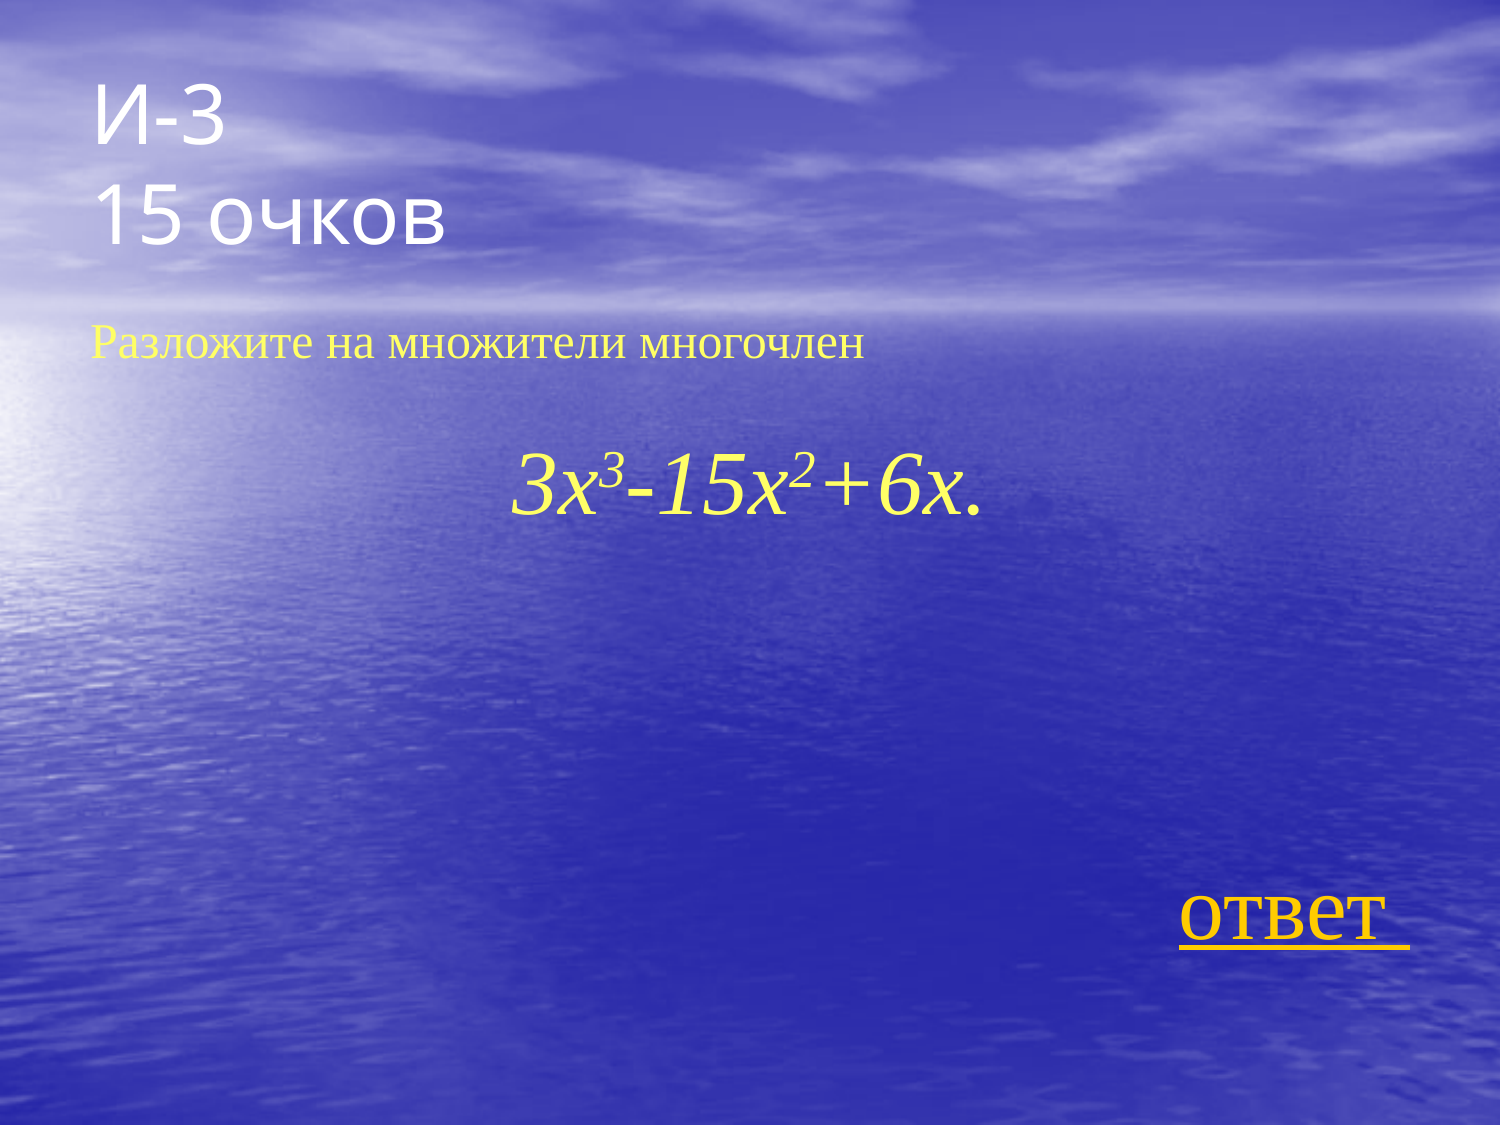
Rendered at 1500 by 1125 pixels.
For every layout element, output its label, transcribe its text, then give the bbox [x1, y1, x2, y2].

list Разложите на множители многочлен 3х3-15х2+6х. ответ [74, 312, 1426, 988]
title И-3 15 очков [74, 47, 1426, 276]
